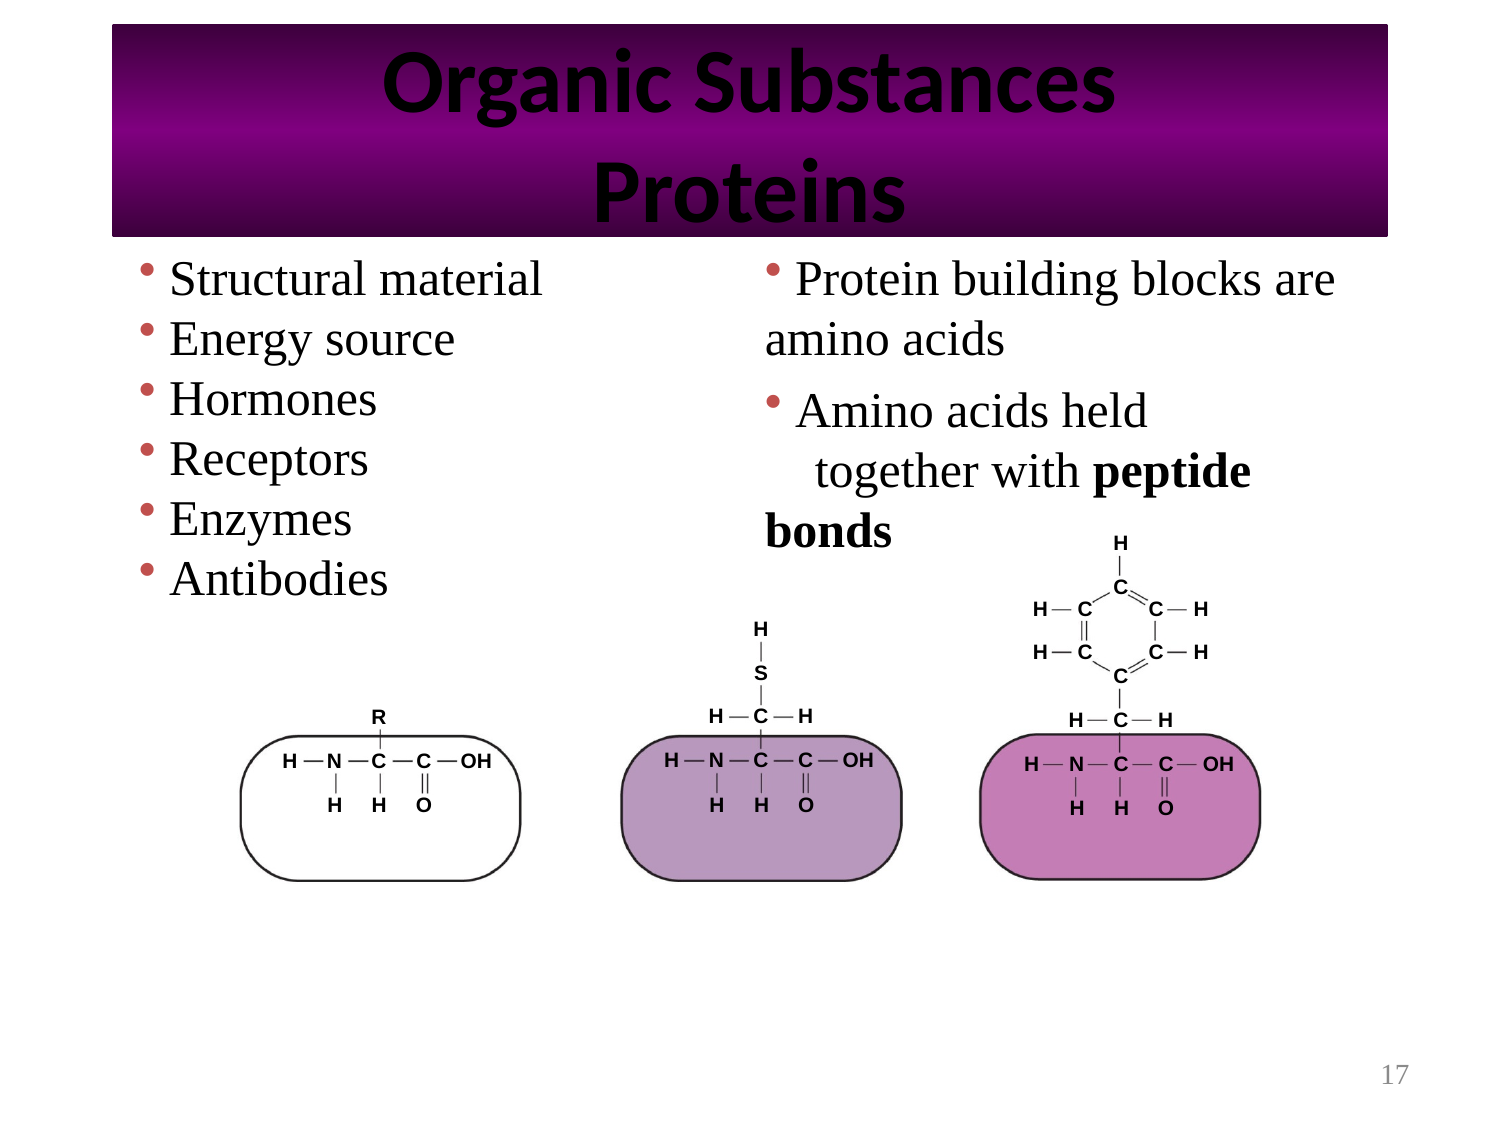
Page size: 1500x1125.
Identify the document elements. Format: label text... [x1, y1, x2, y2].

text_box H [1113, 529, 1129, 552]
slide_number 17 [1074, 1042, 1425, 1103]
text_box Structural material Energy source Hormones Receptors Enzymes Antibodies [124, 237, 559, 613]
text_box Amino acids held together with peptide bonds [750, 370, 1388, 565]
text_box Protein building blocks are amino acids [750, 237, 1388, 370]
title Organic Substances Proteins [112, 24, 1388, 237]
picture [237, 553, 1263, 884]
